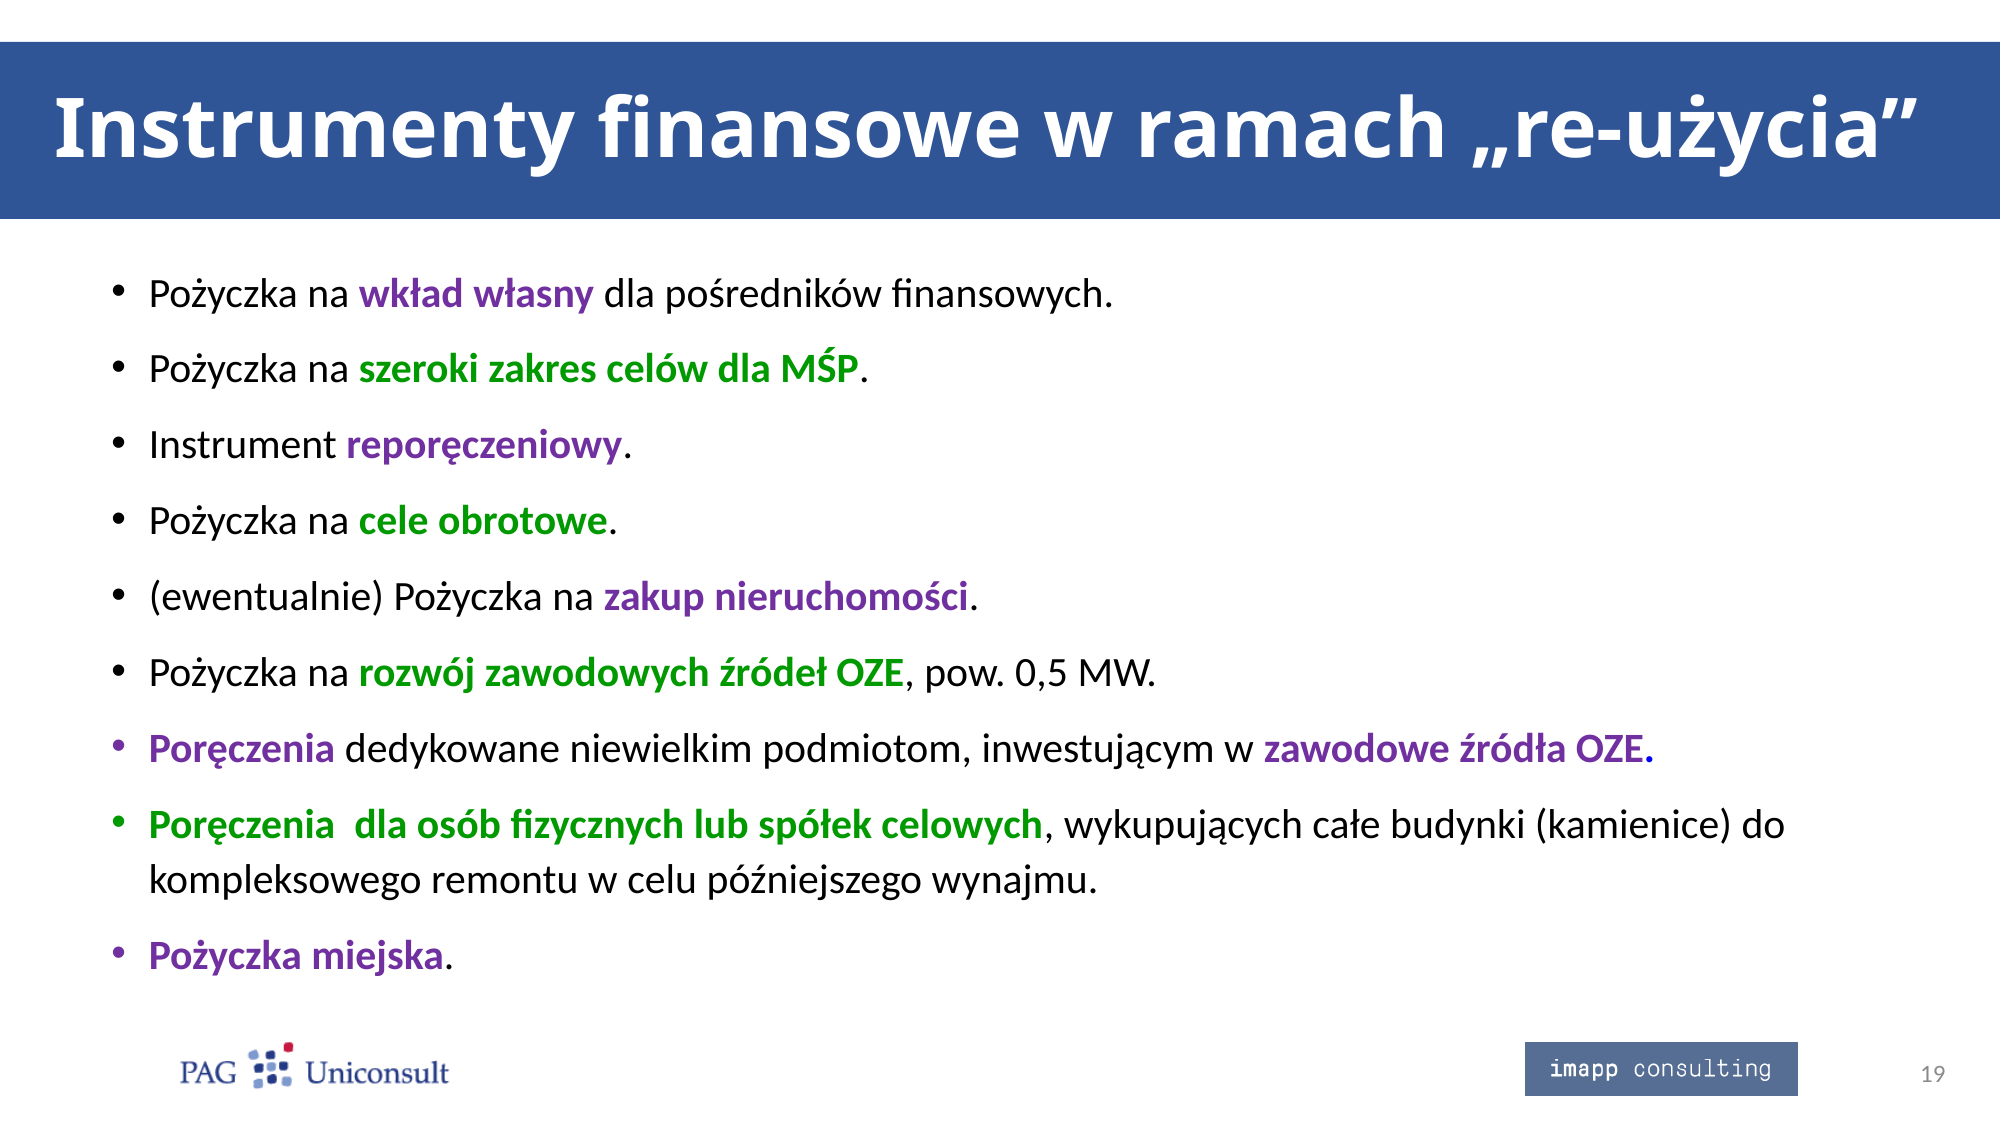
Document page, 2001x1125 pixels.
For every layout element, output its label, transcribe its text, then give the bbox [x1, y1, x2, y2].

slide_number 19 [1862, 1042, 1961, 1103]
title Instrumenty finansowe w ramach „re-użycia” [0, 41, 2000, 219]
list Pożyczka na wkład własny dla pośredników finansowych. Pożyczka na szeroki zakres celów dla MŚP. Instrument reporęczeniowy. Pożyczka na cele obrotowe. (ewentualnie) Pożyczka na zakup nieruchomości. Pożyczka na rozwój zawodowych źródeł OZE, pow. 0,5 MW. Poręczenia dedykowane niewielkim podmiotom, inwestującym w zawodowe źródła OZE. Poręczenia dla osób fizycznych lub spółek celowych, wykupujących całe budynki (kamienice) do kompleksowego remontu w celu późniejszego wynajmu. Pożyczka miejska. [96, 252, 1887, 1009]
picture [165, 1040, 475, 1113]
